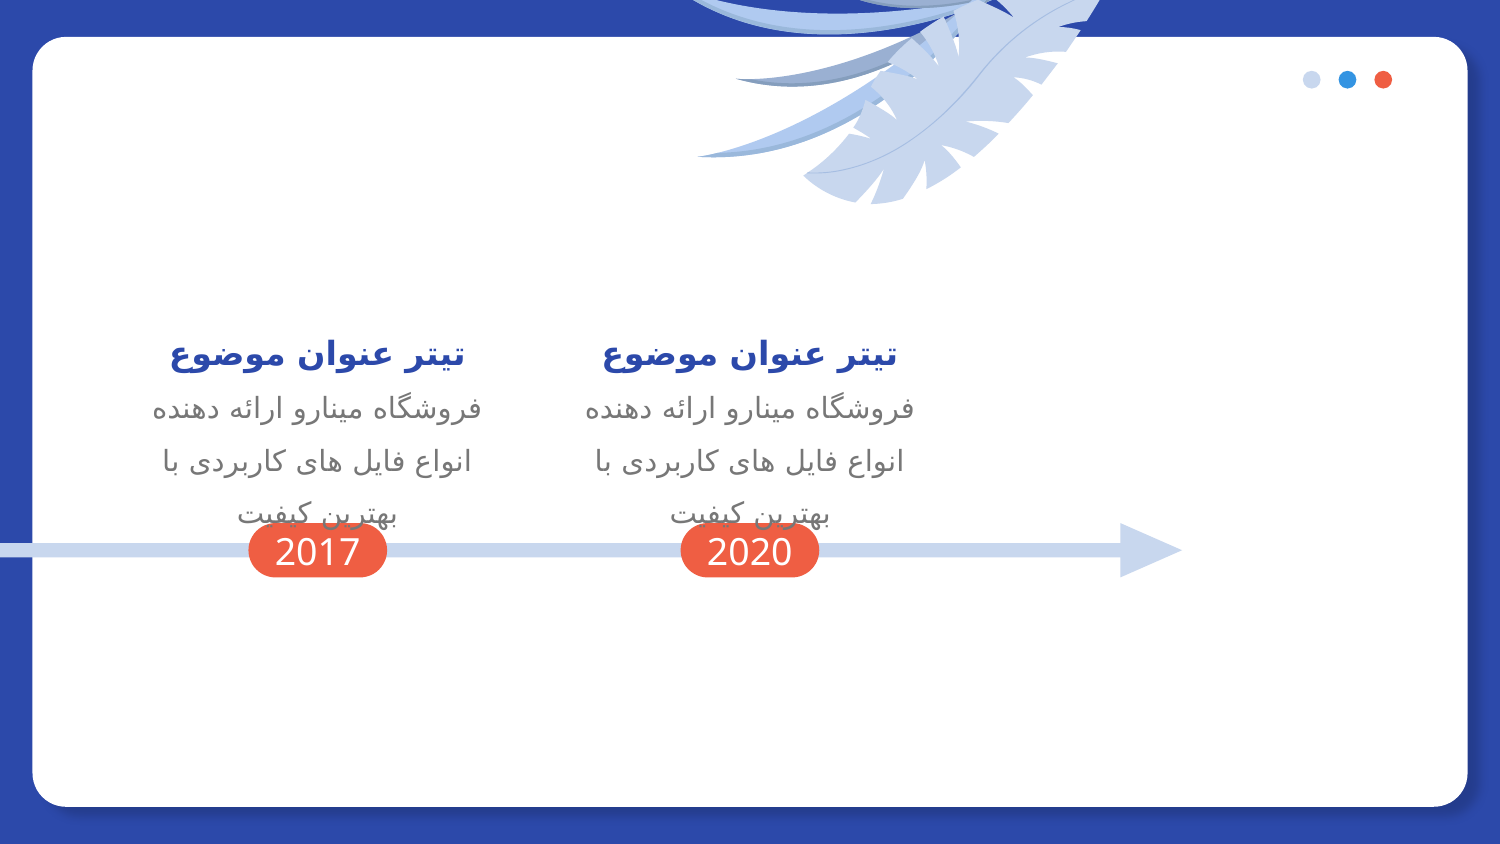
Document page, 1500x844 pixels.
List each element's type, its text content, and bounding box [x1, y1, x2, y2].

text_box [819, 523, 1183, 578]
text_box 2017 [248, 537, 388, 578]
text_box [0, 543, 249, 558]
text_box تیتر عنوان موضوع فروشگاه مینارو ارائه دهنده انواع فایل های کاربردی با بهترین کیفیت [554, 304, 946, 537]
text_box [387, 543, 681, 558]
text_box تیتر عنوان موضوع فروشگاه مینارو ارائه دهنده انواع فایل های کاربردی با بهترین کیفیت [121, 304, 514, 537]
text_box 2020 [680, 537, 820, 578]
